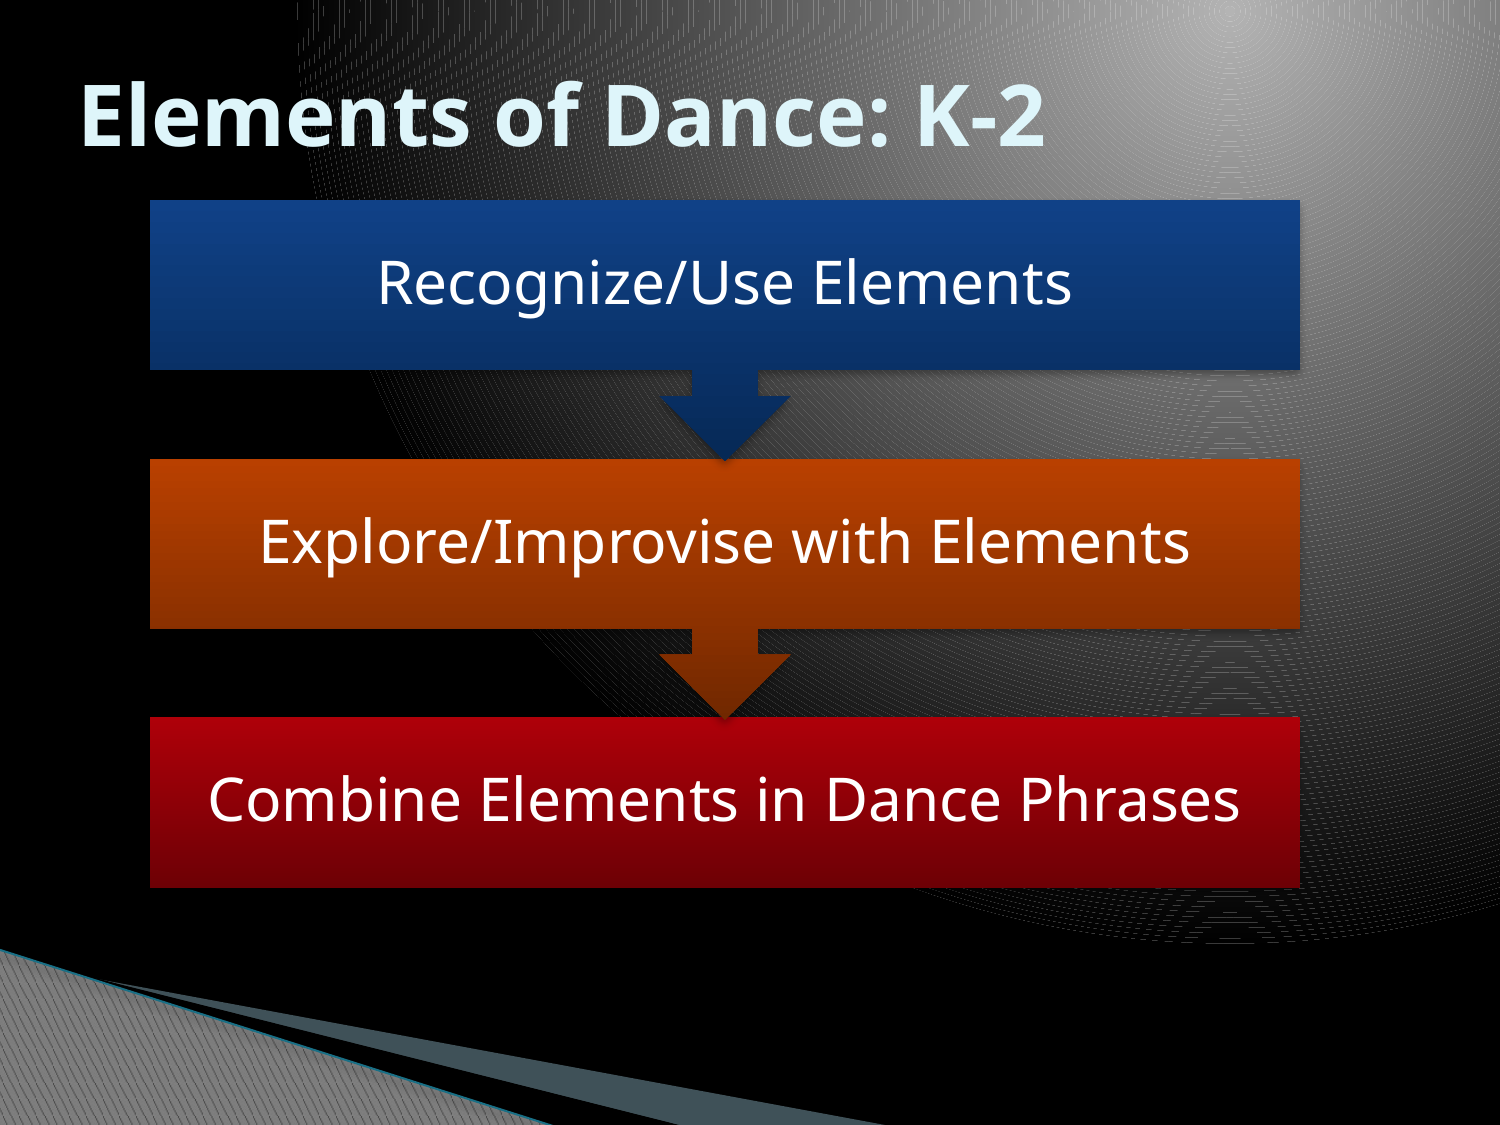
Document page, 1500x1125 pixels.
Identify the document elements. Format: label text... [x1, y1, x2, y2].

title Elements of Dance: K-2 [62, 37, 1413, 188]
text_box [149, 199, 1301, 888]
picture [0, 952, 543, 1125]
